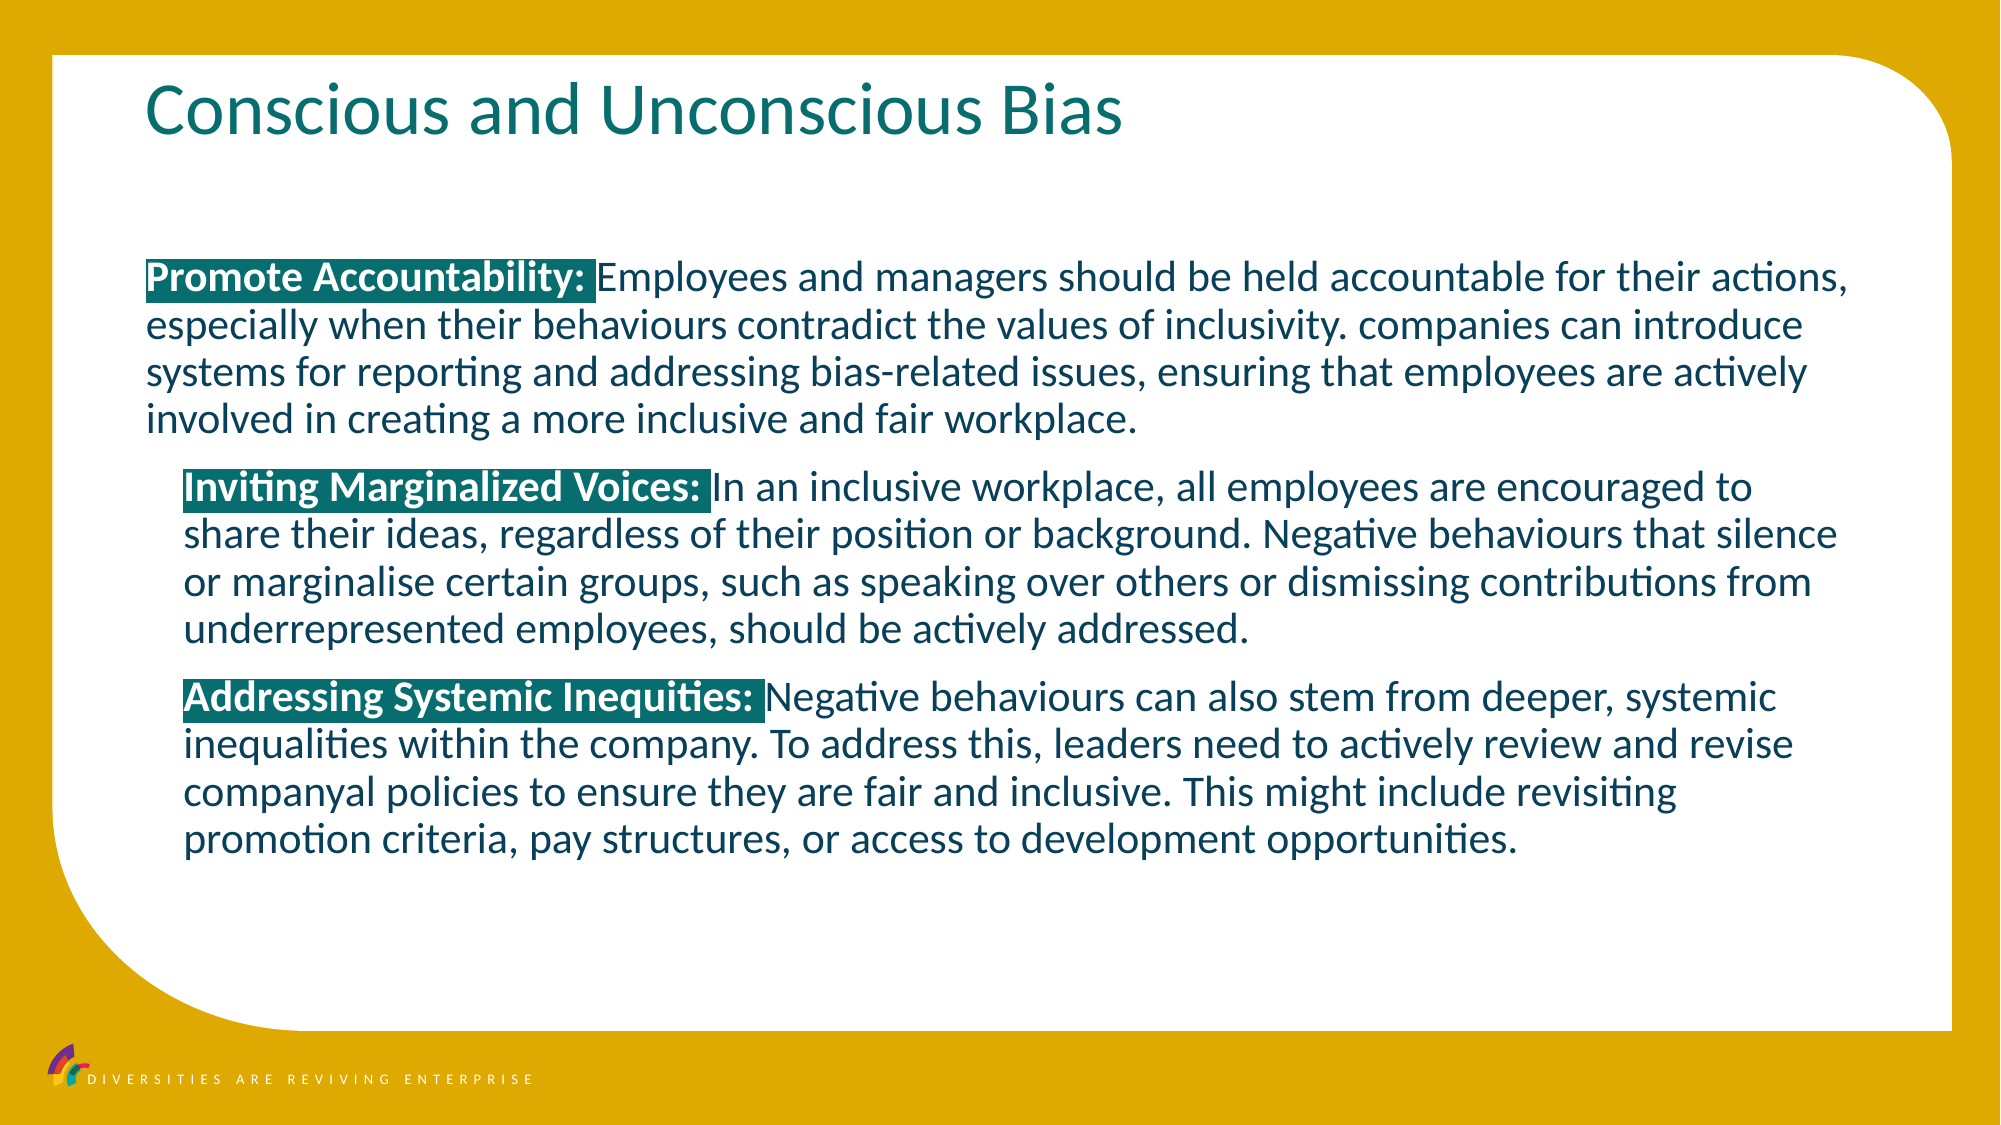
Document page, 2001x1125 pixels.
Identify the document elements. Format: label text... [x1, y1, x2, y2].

list Promote Accountability: Employees and managers should be held accountable for their actions, especially when their behaviours contradict the values of inclusivity. companies can introduce systems for reporting and addressing bias-related issues, ensuring that employees are actively involved in creating a more inclusive and fair workplace. Inviting Marginalized Voices: In an inclusive workplace, all employees are encouraged to share their ideas, regardless of their position or background. Negative behaviours that silence or marginalise certain groups, such as speaking over others or dismissing contributions from underrepresented employees, should be actively addressed. Addressing Systemic Inequities: Negative behaviours can also stem from deeper, systemic inequalities within the company. To address this, leaders need to actively review and revise companyal policies to ensure they are fair and inclusive. This might include revisiting promotion criteria, pay structures, or access to development opportunities. [130, 246, 1869, 879]
list Conscious and Unconscious Bias [130, 62, 1869, 195]
